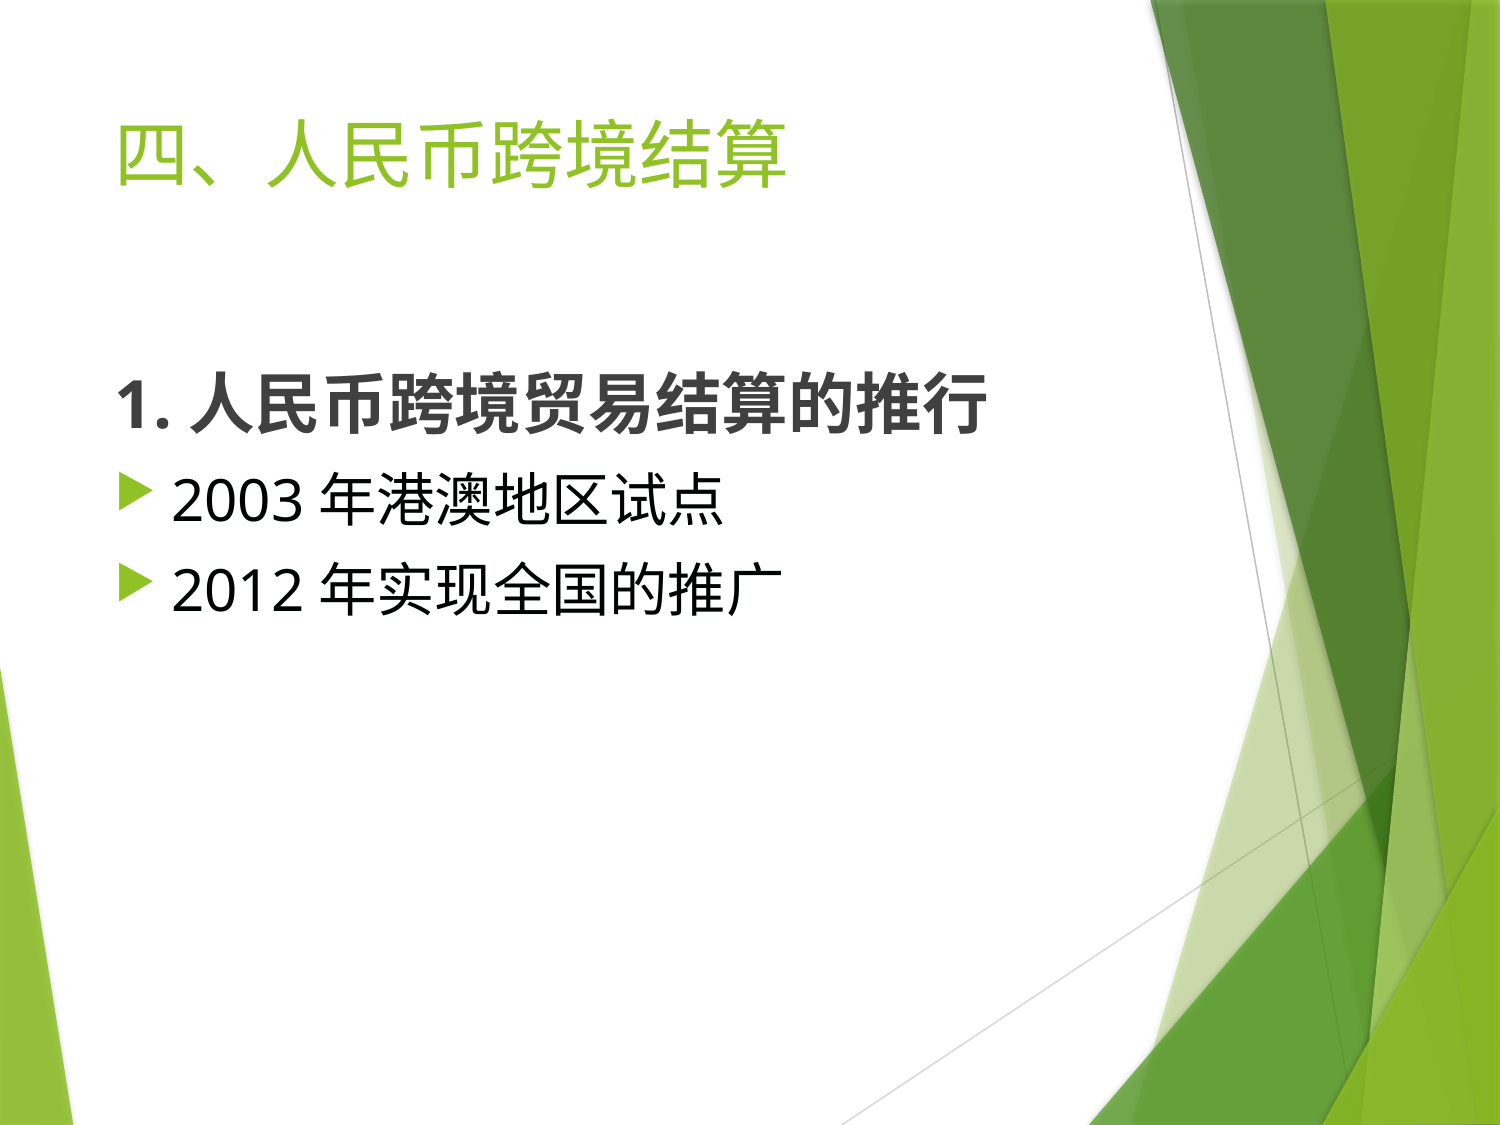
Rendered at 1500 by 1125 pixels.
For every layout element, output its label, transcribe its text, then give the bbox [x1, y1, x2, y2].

list 1.人民币跨境贸易结算的推行 2003年港澳地区试点 2012年实现全国的推广 [99, 354, 1142, 992]
title 四、人民币跨境结算 [99, 99, 1142, 317]
